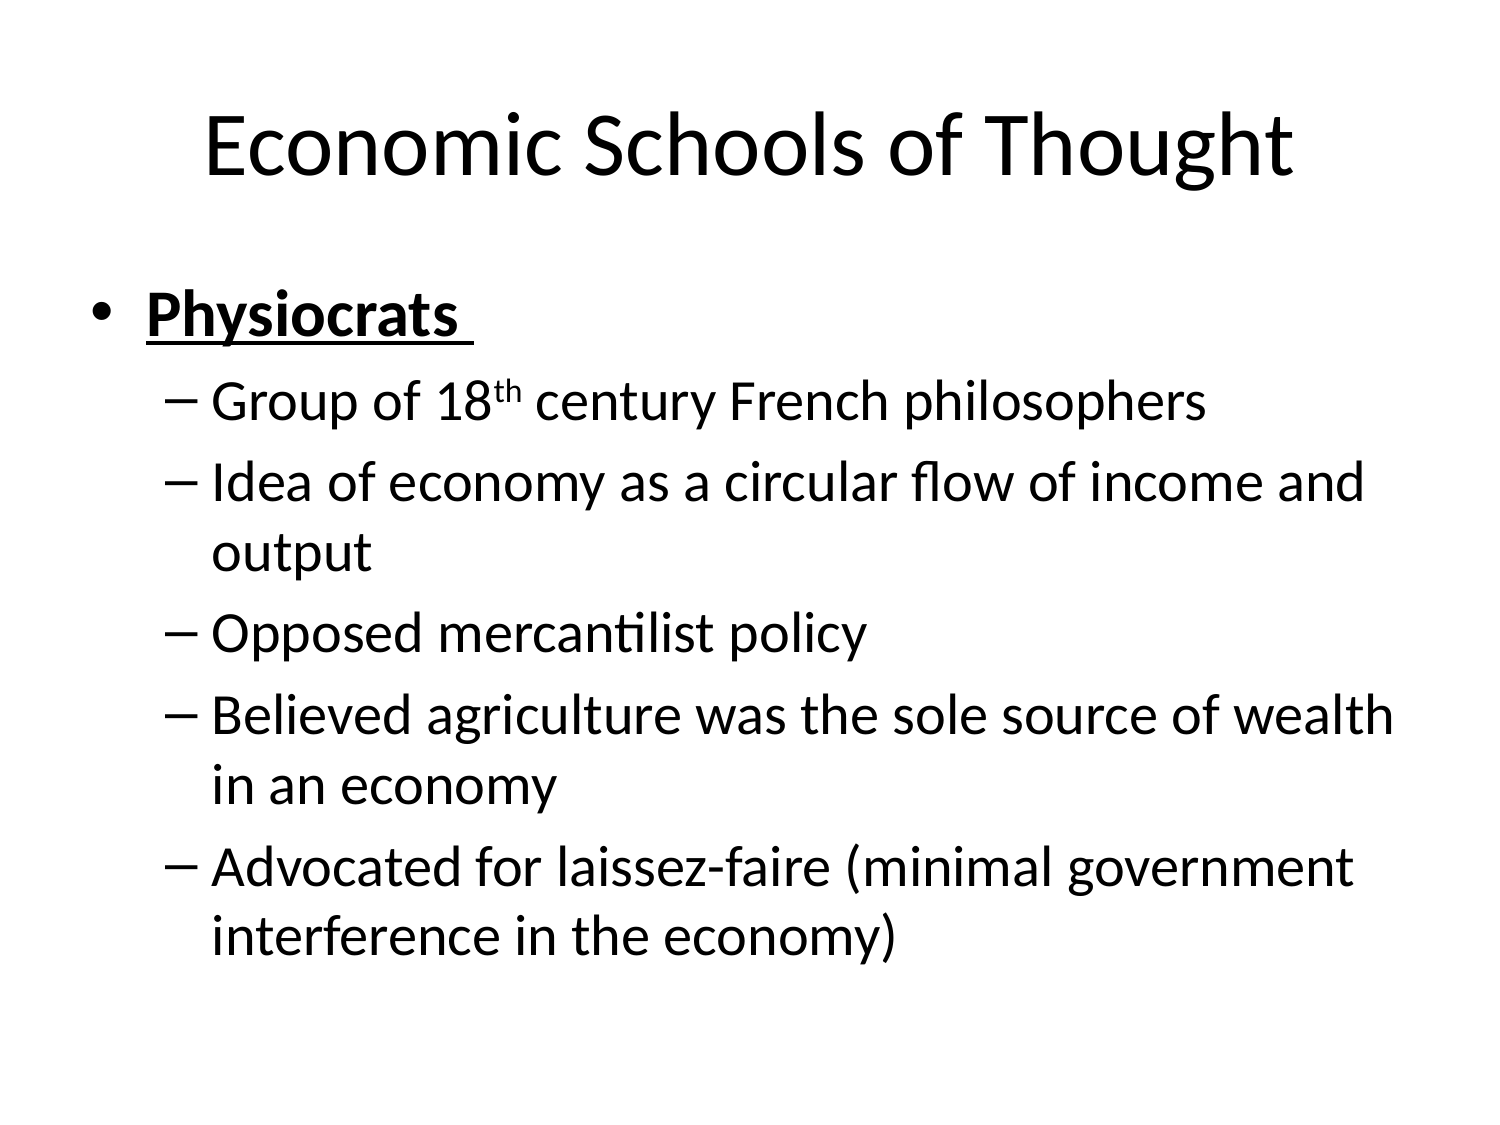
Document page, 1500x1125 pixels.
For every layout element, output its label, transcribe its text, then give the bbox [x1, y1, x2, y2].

title Economic Schools of Thought [75, 45, 1425, 233]
list Physiocrats Group of 18th century French philosophers Idea of economy as a circular flow of income and output Opposed mercantilist policy Believed agriculture was the sole source of wealth in an economy Advocated for laissez-faire (minimal government interference in the economy) [75, 262, 1425, 1005]
